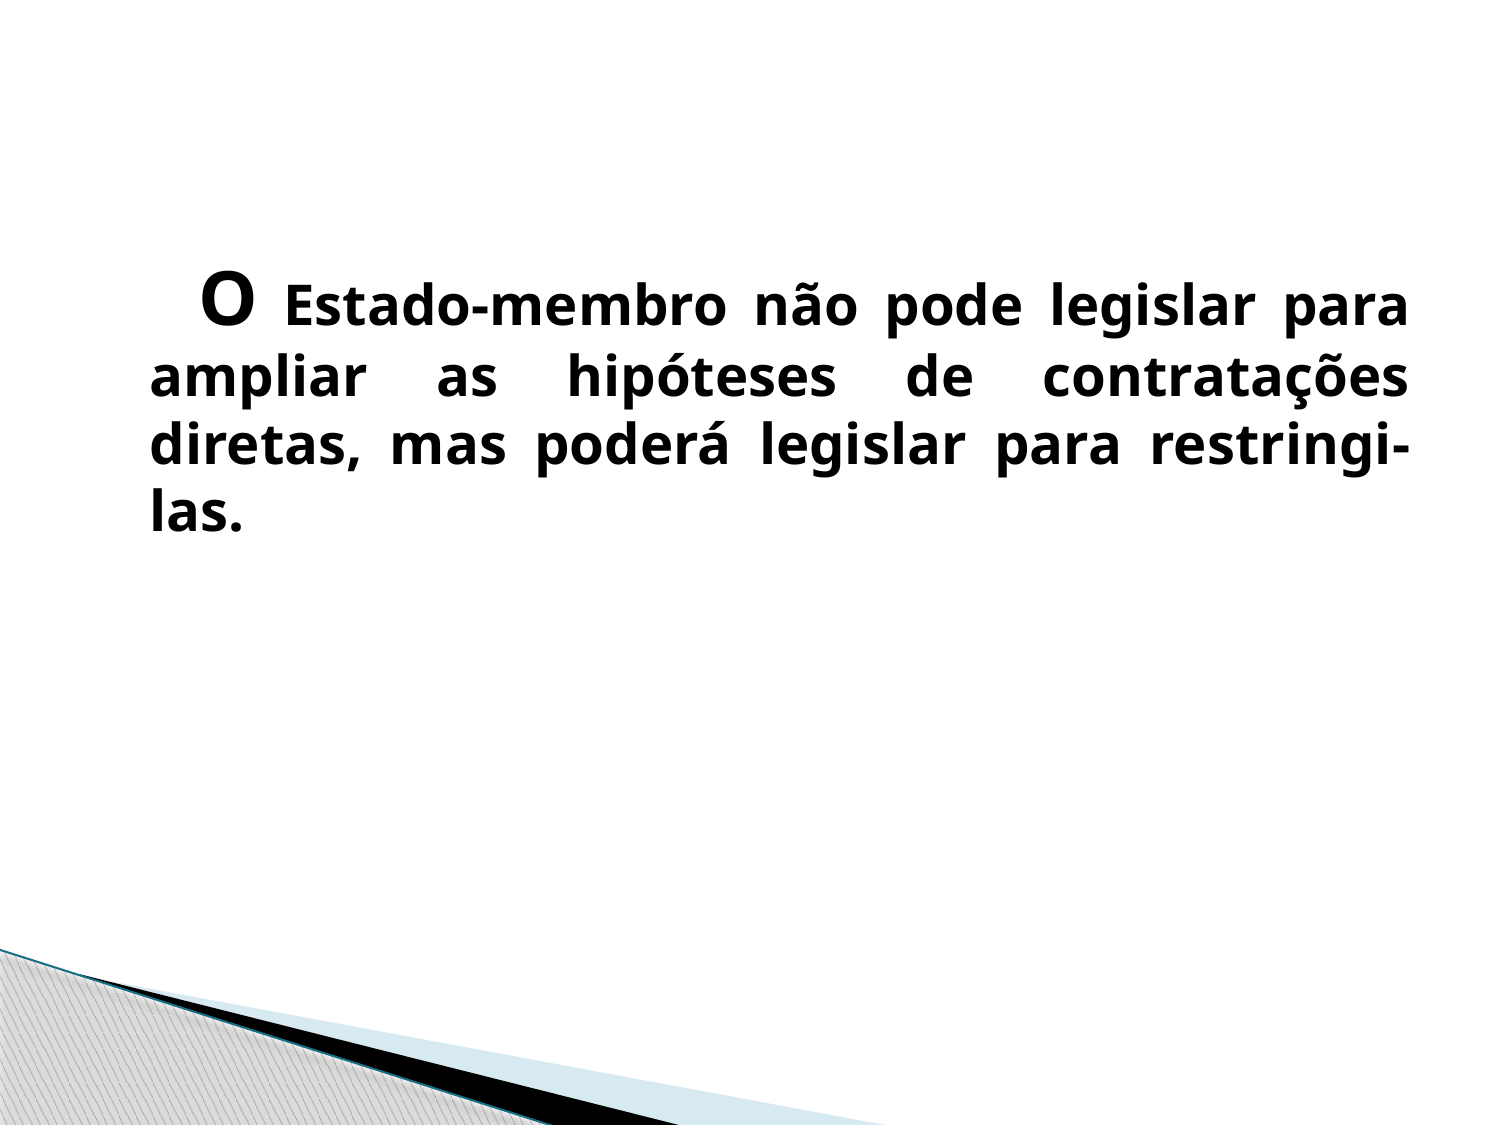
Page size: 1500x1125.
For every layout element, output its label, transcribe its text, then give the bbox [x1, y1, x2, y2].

list O Estado-membro não pode legislar para ampliar as hipóteses de contratações diretas, mas poderá legislar para restringi-las. [75, 243, 1425, 986]
